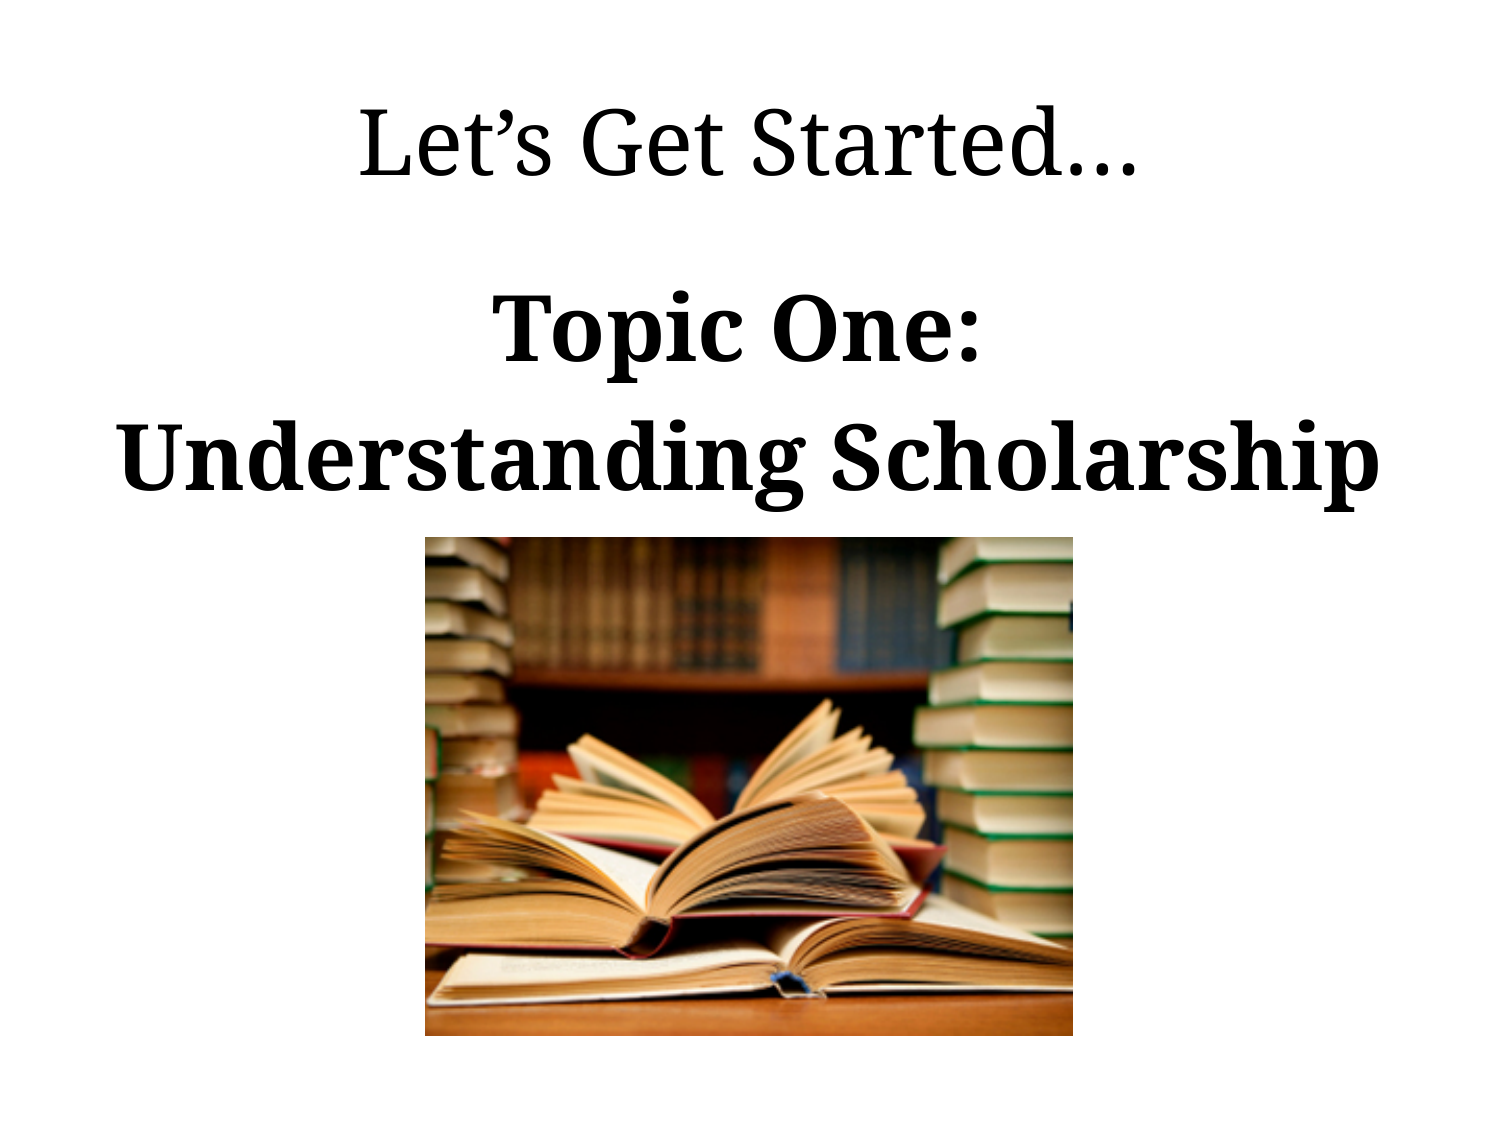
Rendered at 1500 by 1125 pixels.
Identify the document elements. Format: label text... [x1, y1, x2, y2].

title Let’s Get Started… [75, 45, 1425, 233]
list Topic One: Understanding Scholarship [75, 262, 1425, 1005]
picture [424, 537, 1074, 1036]
